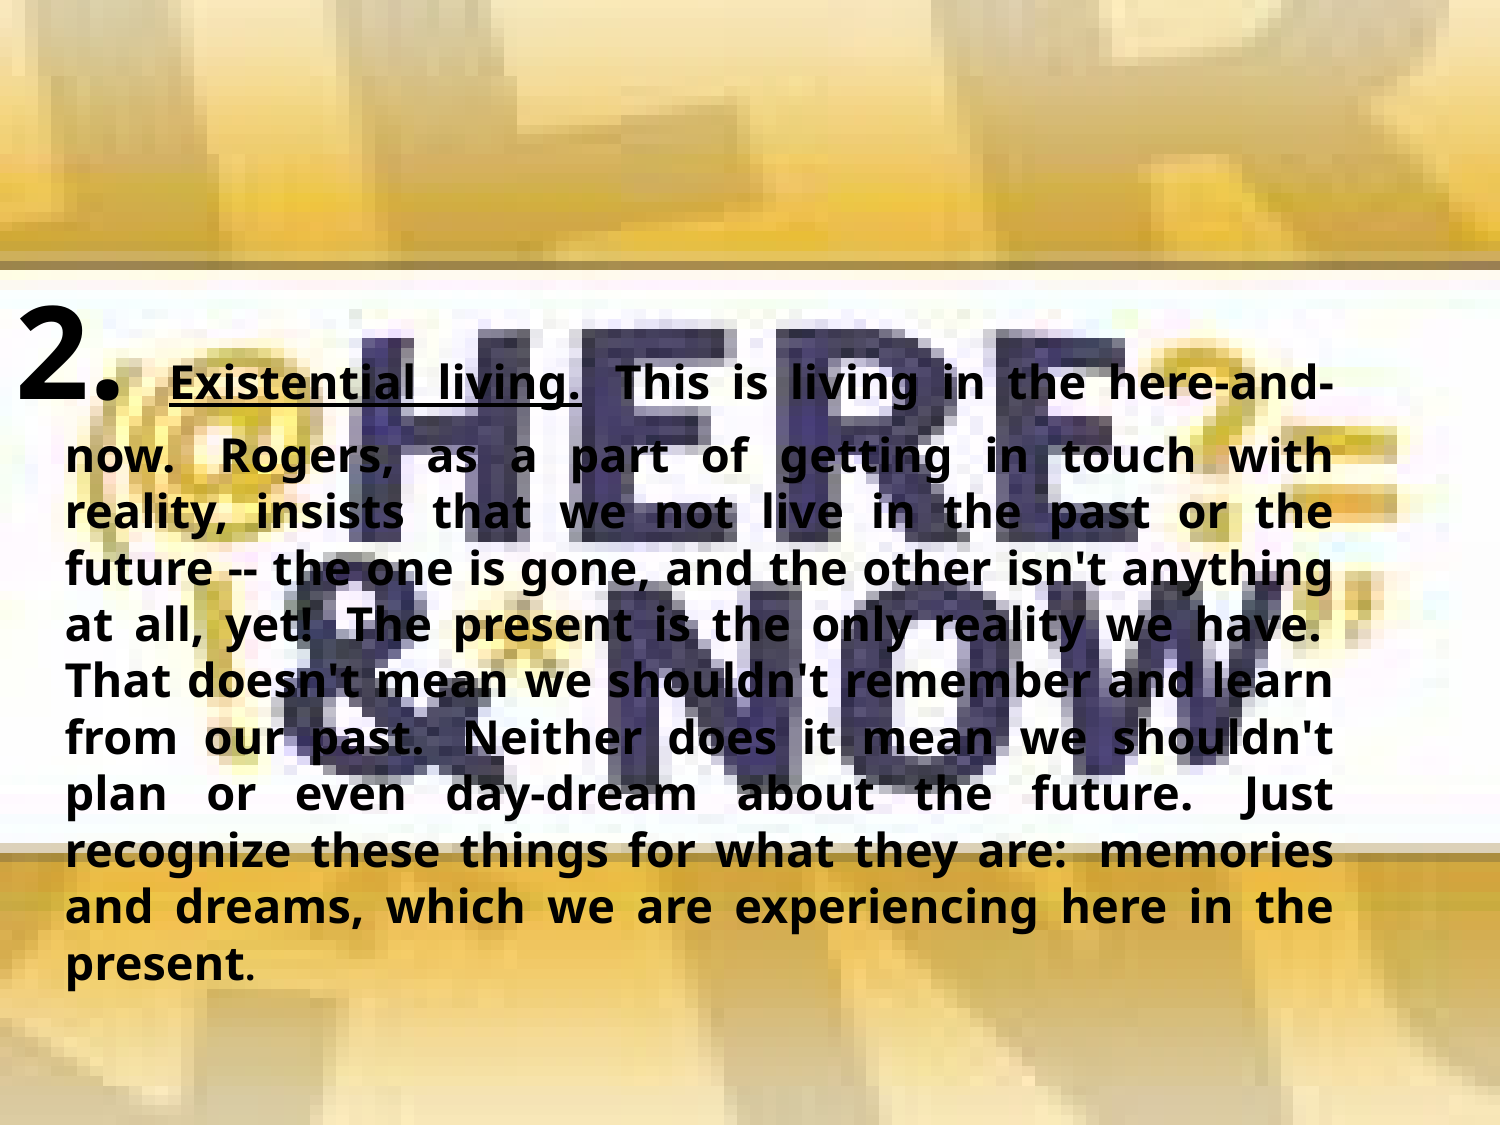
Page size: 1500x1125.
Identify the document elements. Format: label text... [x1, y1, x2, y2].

list 2. Existential living. This is living in the here-and-now. Rogers, as a part of getting in touch with reality, insists that we not live in the past or the future -- the one is gone, and the other isn't anything at all, yet! The present is the only reality we have. That doesn't mean we shouldn't remember and learn from our past. Neither does it mean we shouldn't plan or even day-dream about the future. Just recognize these things for what they are: memories and dreams, which we are experiencing here in the present. [0, 262, 1350, 1005]
